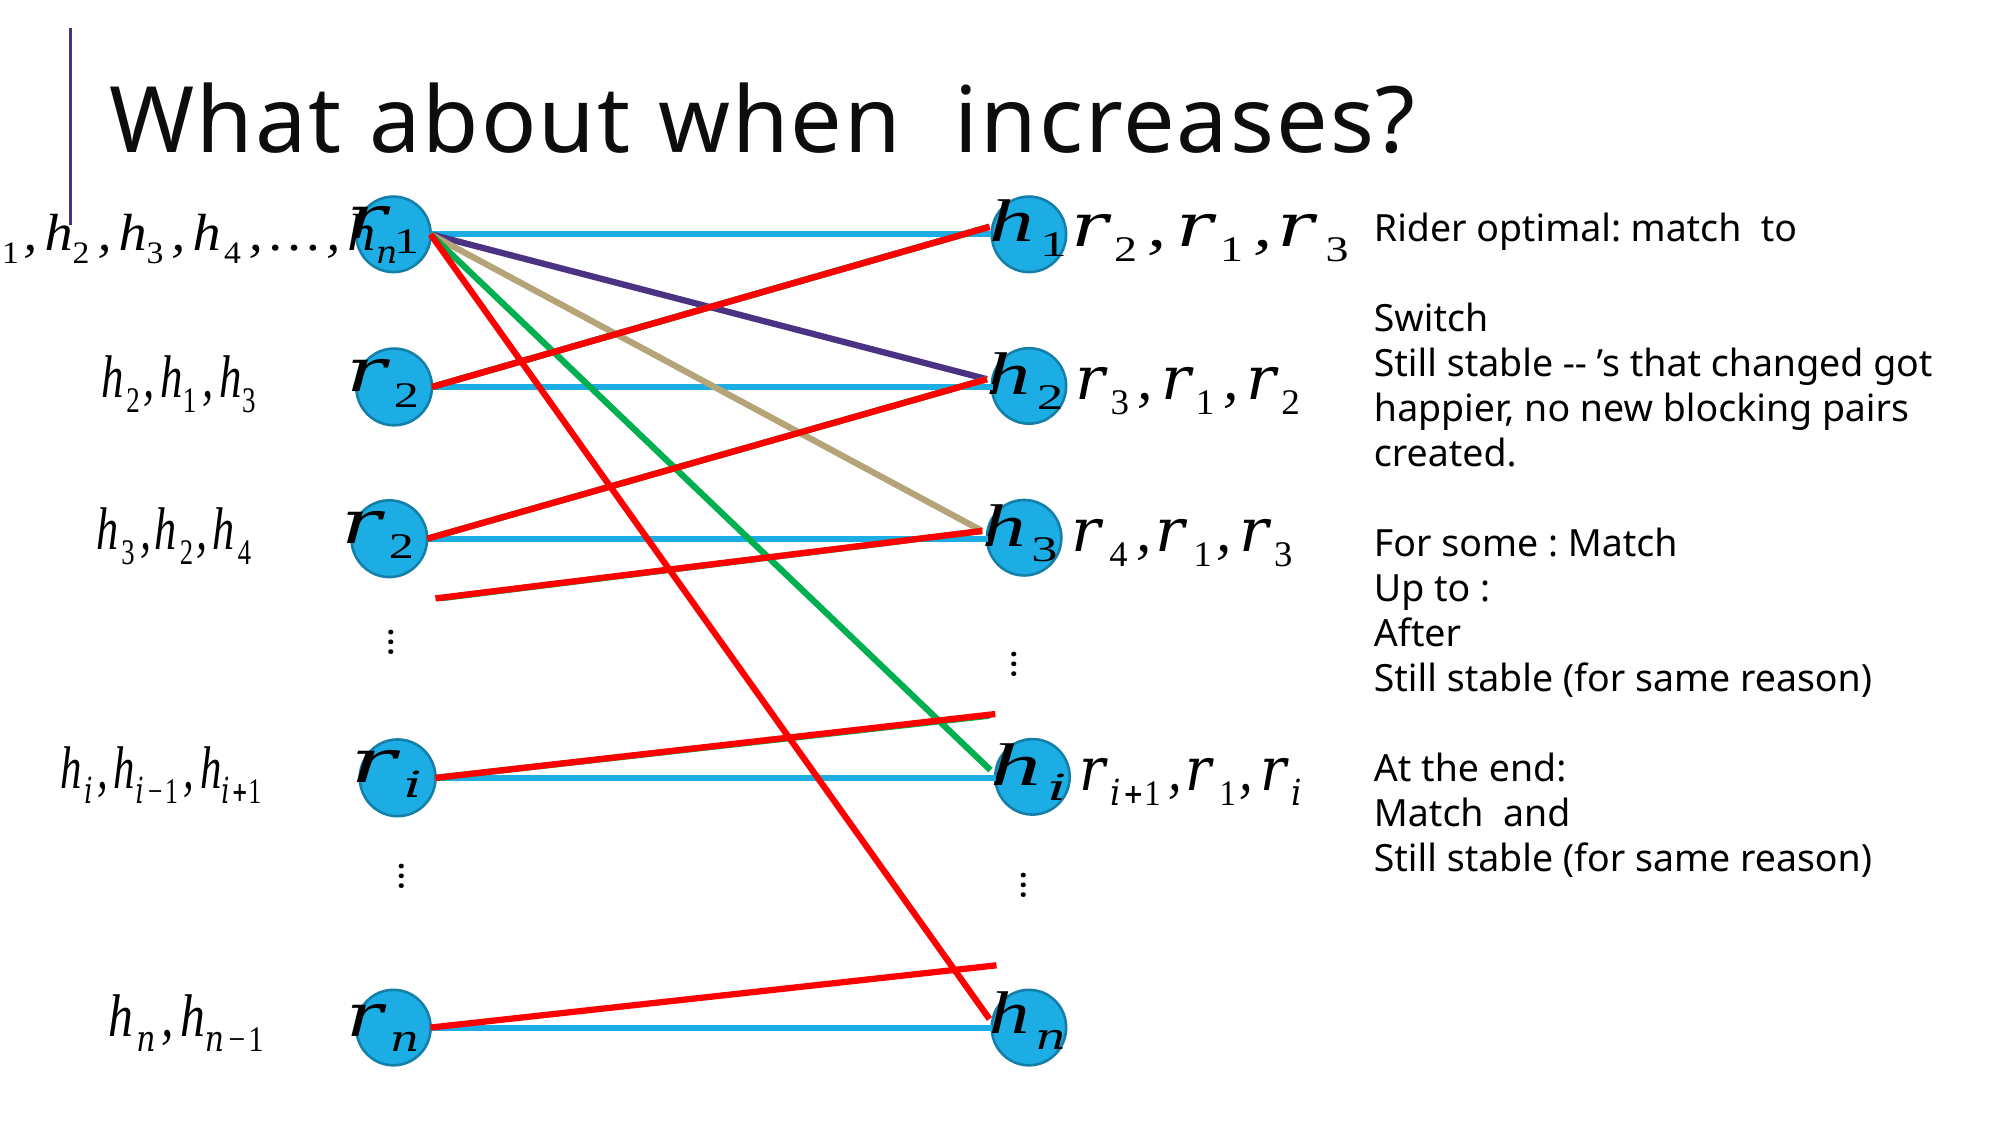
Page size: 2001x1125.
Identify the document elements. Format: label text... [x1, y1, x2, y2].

text_box [358, 738, 423, 818]
text_box [355, 195, 430, 274]
text_box [991, 988, 1068, 1067]
text_box [992, 207, 1001, 225]
text_box … [373, 613, 422, 684]
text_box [985, 965, 997, 1028]
text_box [355, 988, 432, 1067]
text_box … [1006, 855, 1067, 926]
text_box … [997, 634, 1057, 705]
text_box [999, 195, 1068, 274]
text_box [997, 346, 1068, 426]
text_box [355, 347, 422, 427]
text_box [430, 234, 990, 1020]
text_box [350, 499, 422, 579]
text_box [997, 498, 1063, 577]
text_box … [384, 847, 423, 918]
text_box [431, 226, 990, 230]
text_box [996, 737, 1072, 816]
